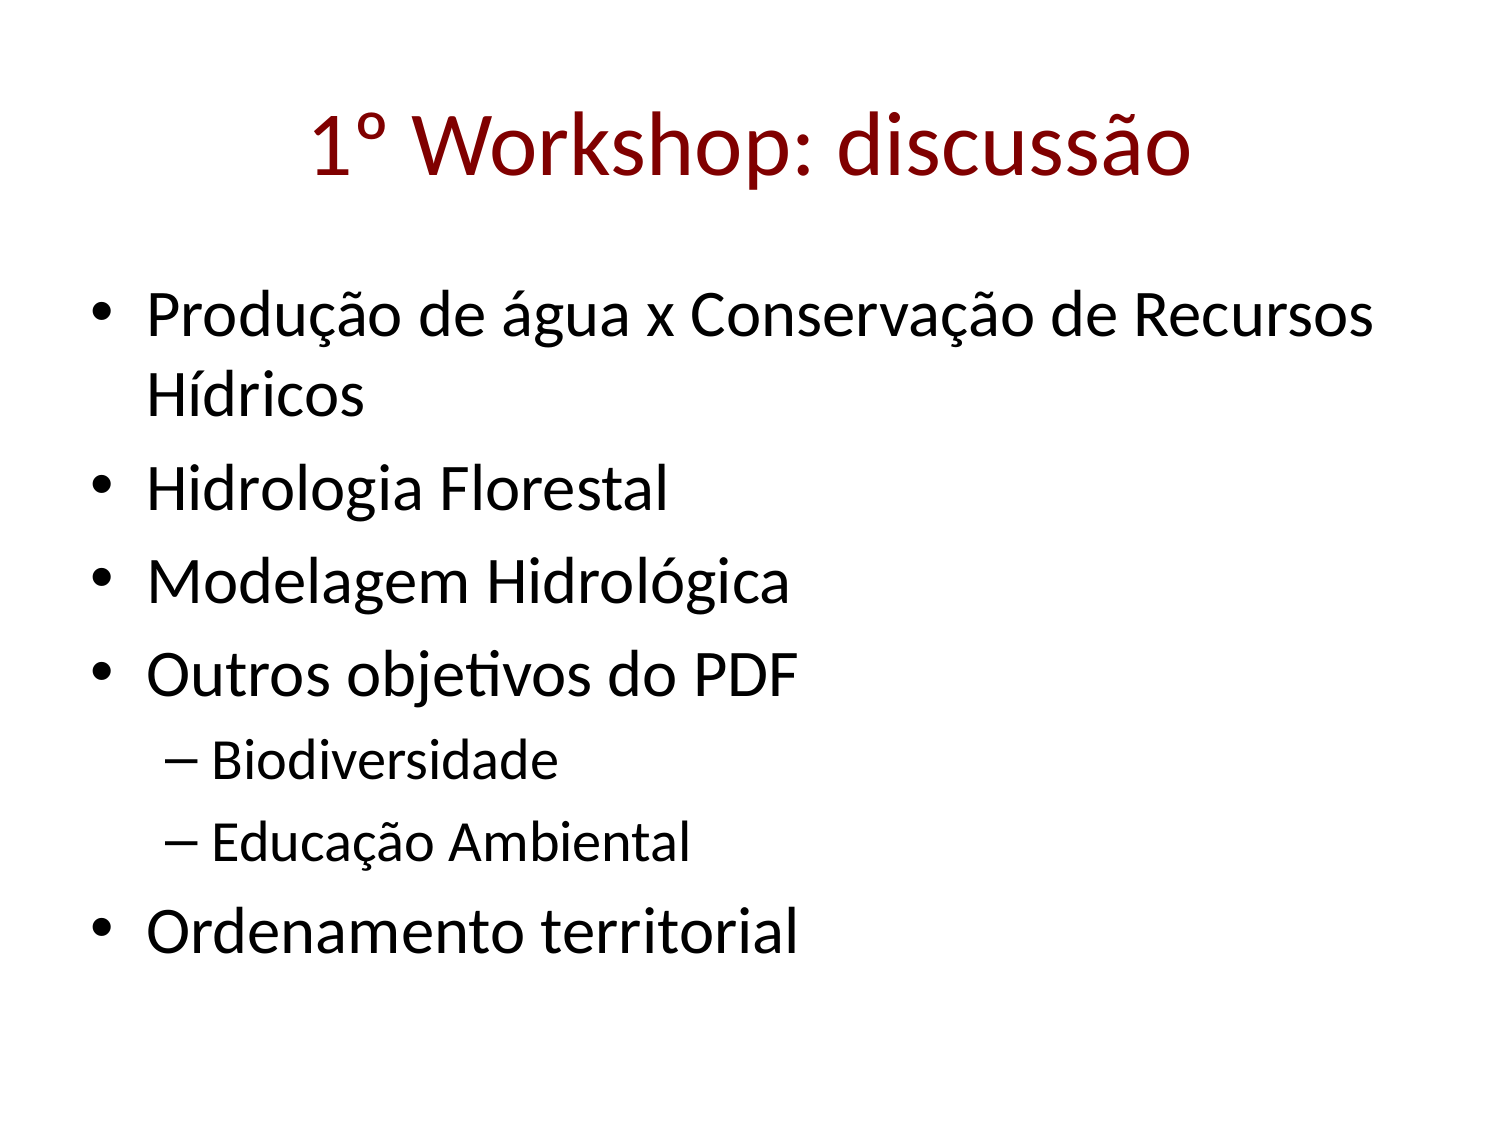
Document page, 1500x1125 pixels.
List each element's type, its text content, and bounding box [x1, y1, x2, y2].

list Produção de água x Conservação de Recursos Hídricos Hidrologia Florestal Modelagem Hidrológica Outros objetivos do PDF Biodiversidade Educação Ambiental Ordenamento territorial [75, 262, 1425, 1005]
title 1º Workshop: discussão [75, 45, 1425, 233]
